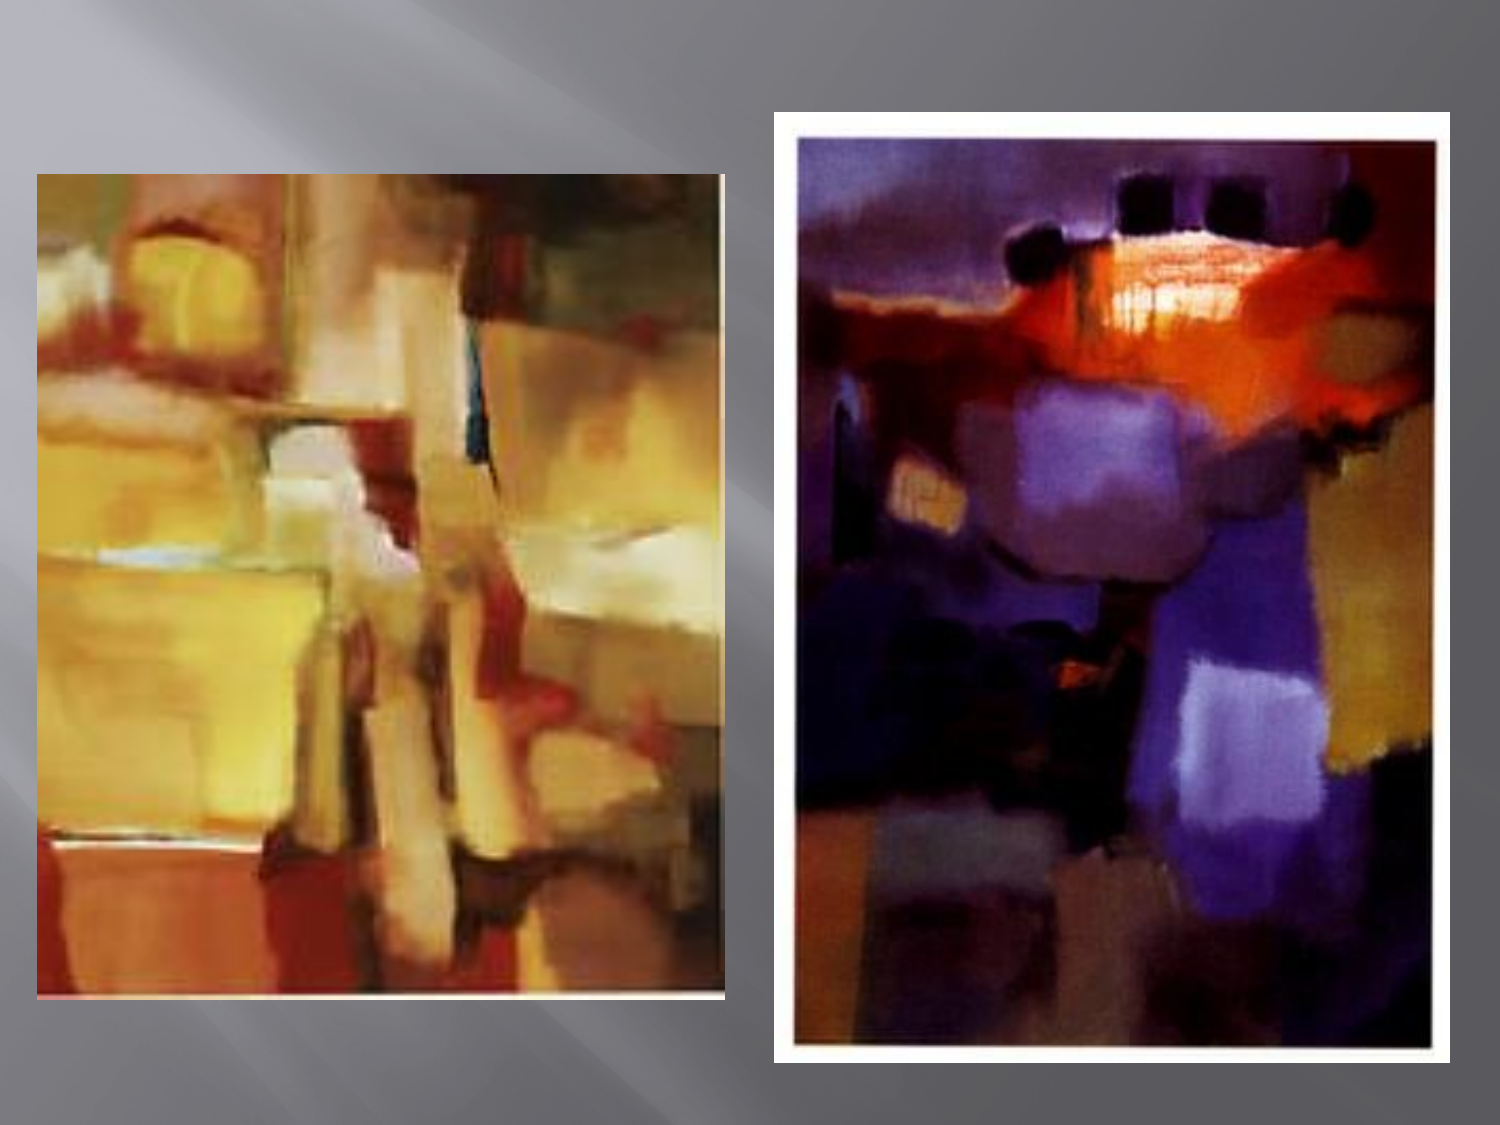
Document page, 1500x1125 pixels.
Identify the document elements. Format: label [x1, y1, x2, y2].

picture [774, 112, 1451, 1063]
picture [37, 174, 726, 1001]
